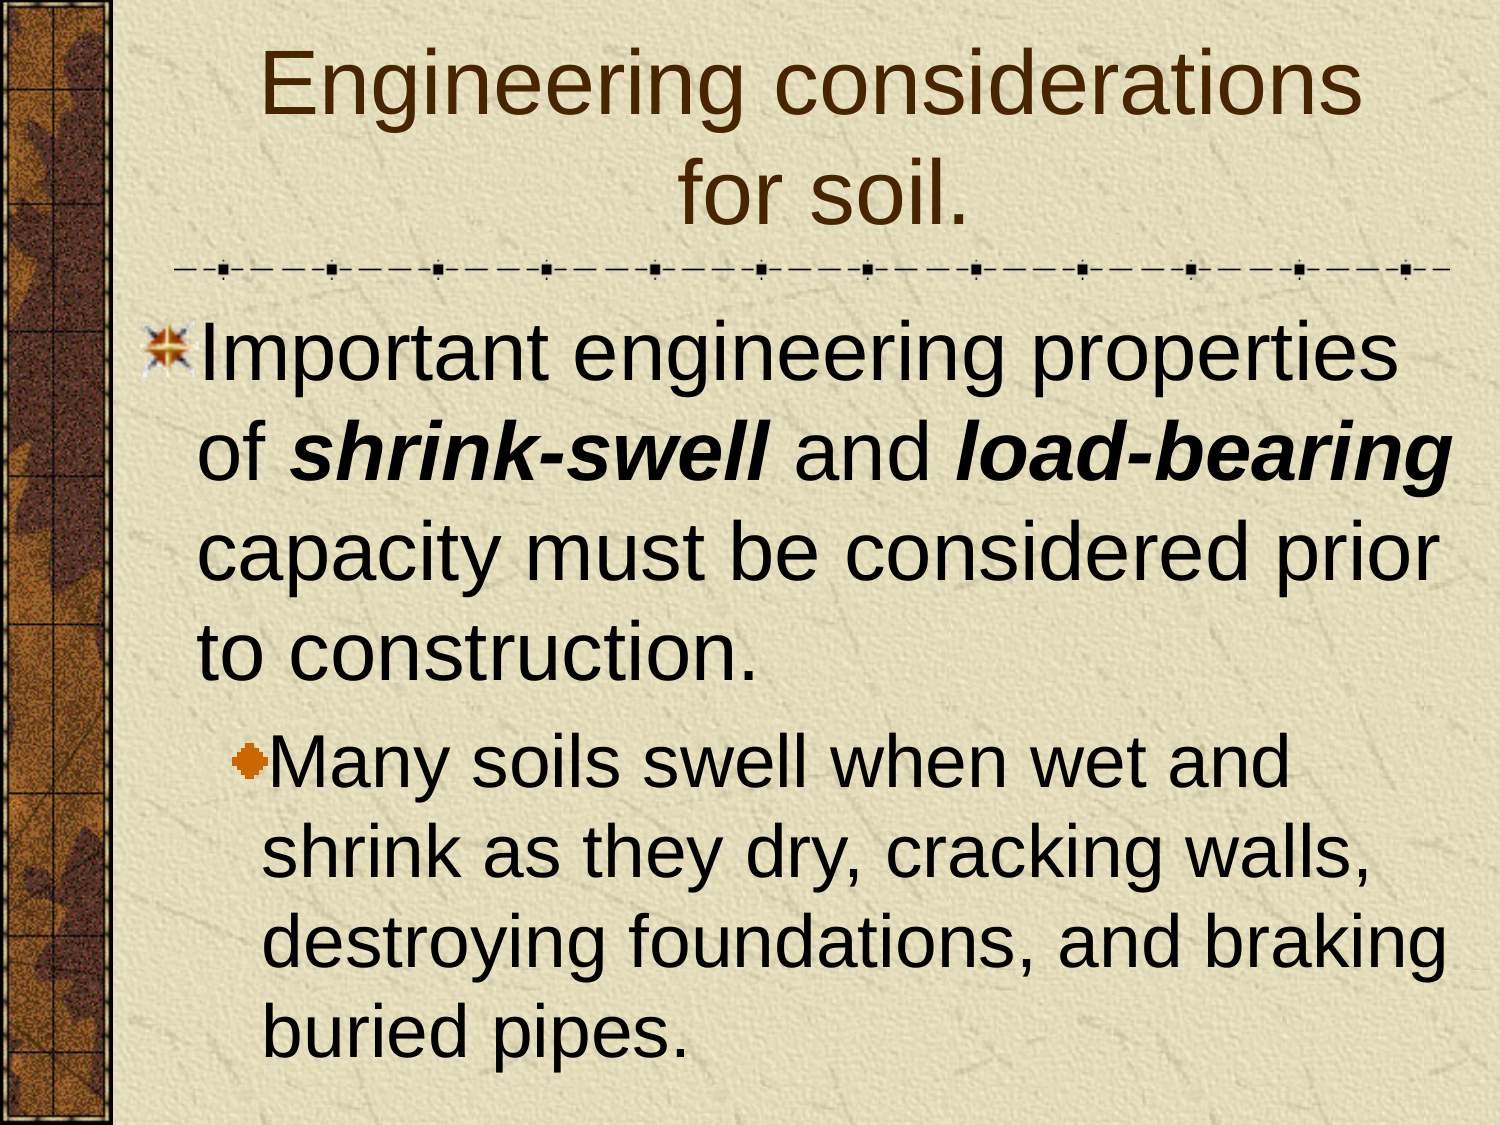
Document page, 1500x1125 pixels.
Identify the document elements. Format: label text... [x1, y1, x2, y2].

title Engineering considerations for soil. [174, 62, 1451, 251]
picture [0, 0, 1500, 1125]
picture [215, 730, 268, 784]
picture [140, 318, 199, 377]
list Important engineering properties of shrink-swell and load-bearing capacity must be considered prior to construction. Many soils swell when wet and shrink as they dry, cracking walls, destroying foundations, and braking buried pipes. [124, 289, 1500, 1125]
